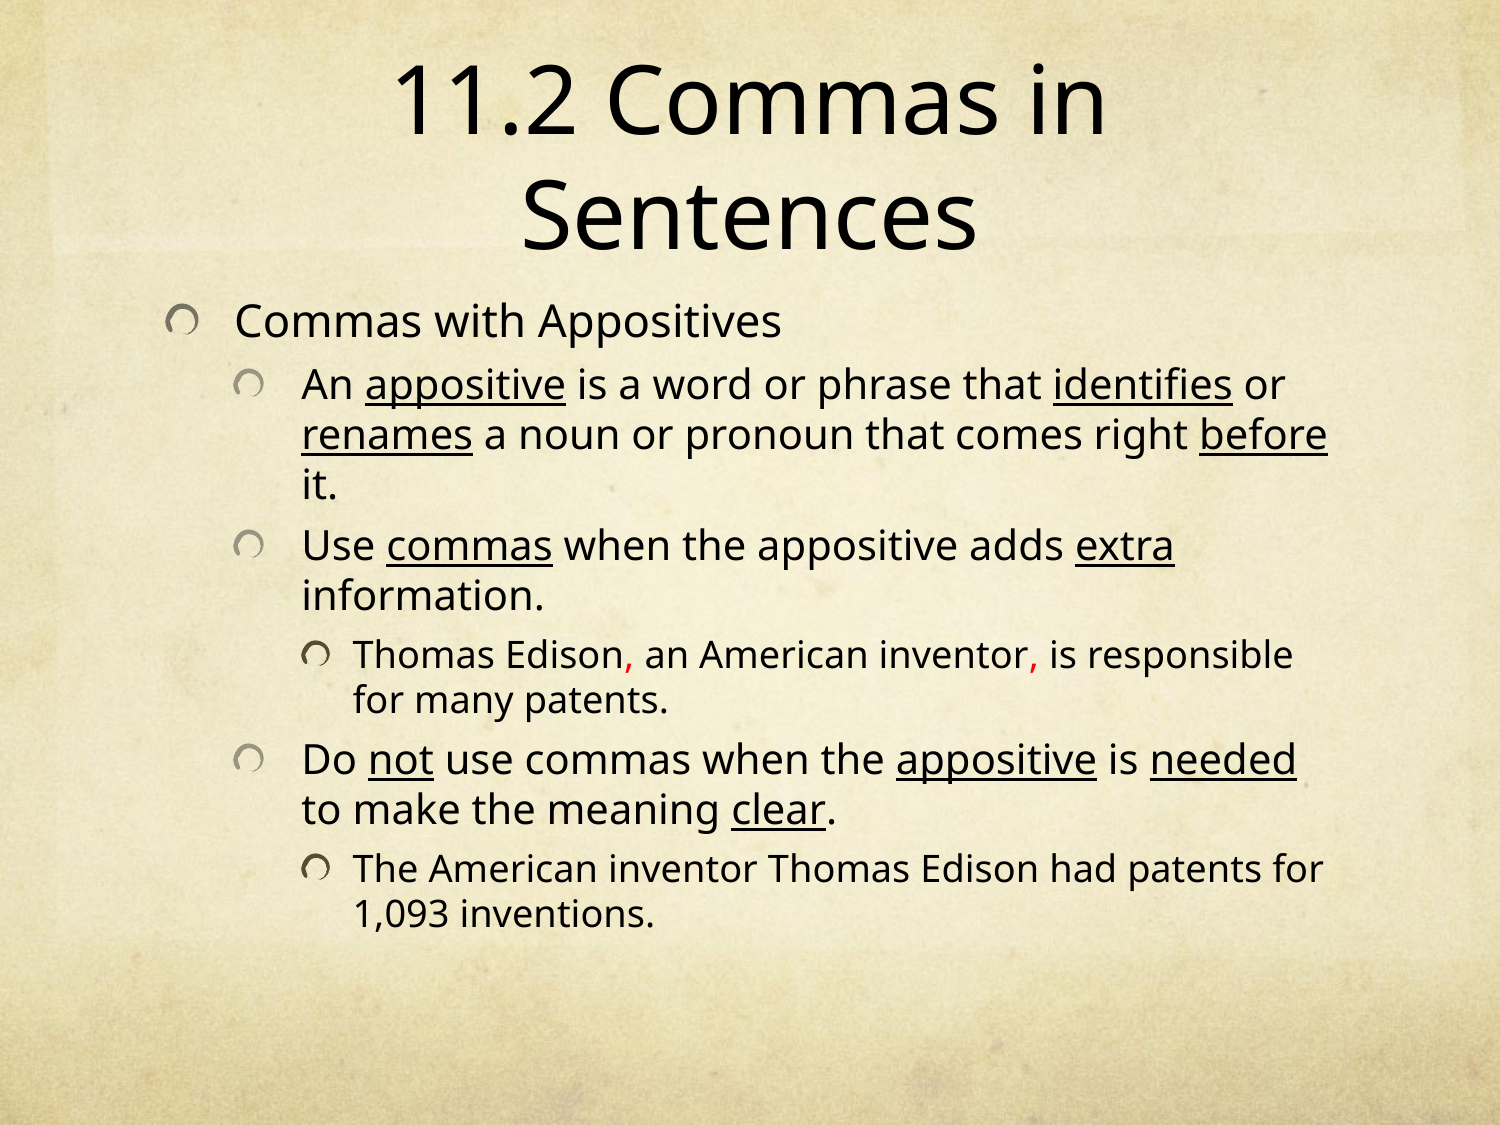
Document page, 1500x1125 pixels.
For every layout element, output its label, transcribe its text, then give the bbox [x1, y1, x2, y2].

title 11.2 Commas in Sentences [150, 82, 1350, 225]
list Commas with Appositives An appositive is a word or phrase that identifies or renames a noun or pronoun that comes right before it. Use commas when the appositive adds extra information. Thomas Edison, an American inventor, is responsible for many patents. Do not use commas when the appositive is needed to make the meaning clear. The American inventor Thomas Edison had patents for 1,093 inventions. [150, 284, 1350, 950]
picture [0, 0, 1500, 1125]
